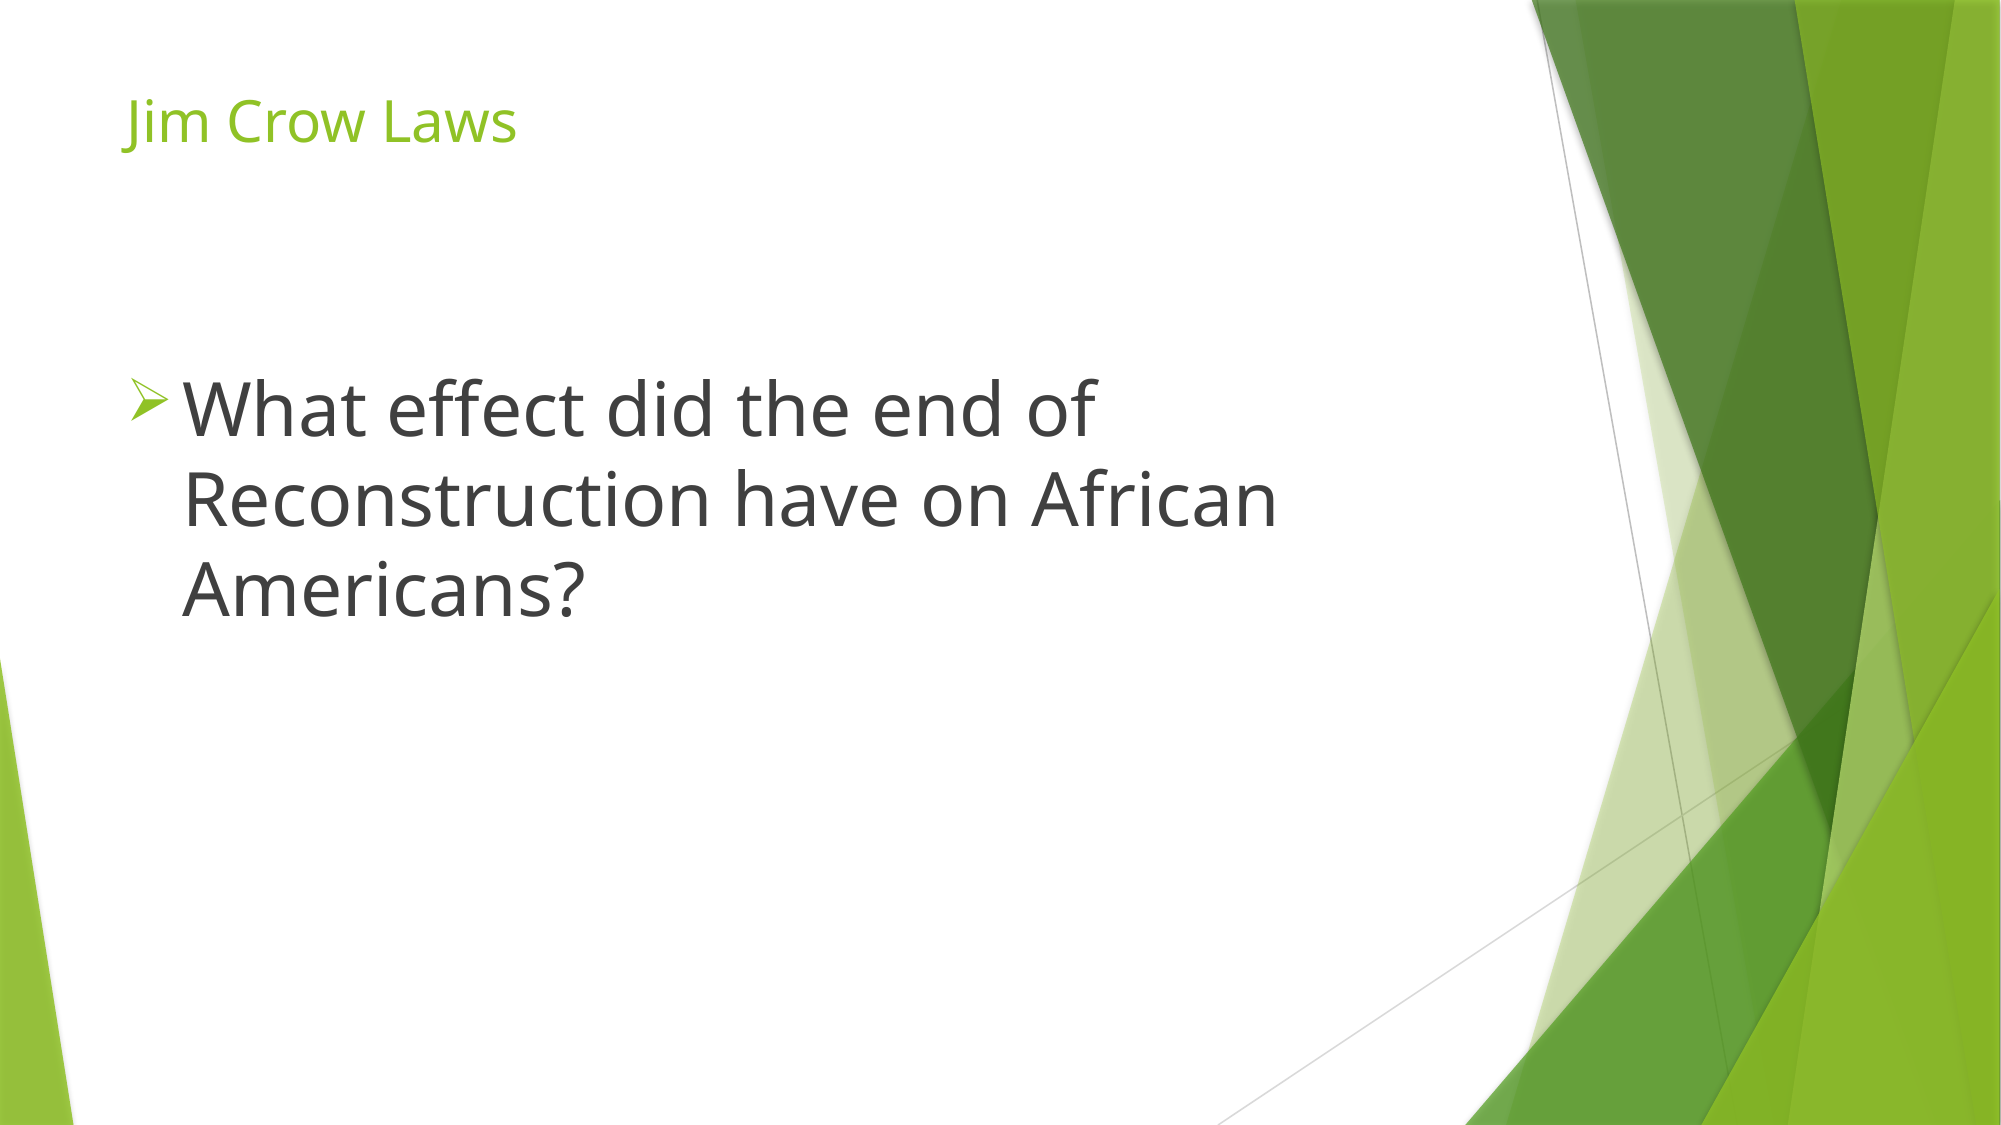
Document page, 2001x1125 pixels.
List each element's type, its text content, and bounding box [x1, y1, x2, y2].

title Jim Crow Laws [111, 76, 1522, 237]
list What effect did the end of Reconstruction have on African Americans? [111, 354, 1522, 992]
